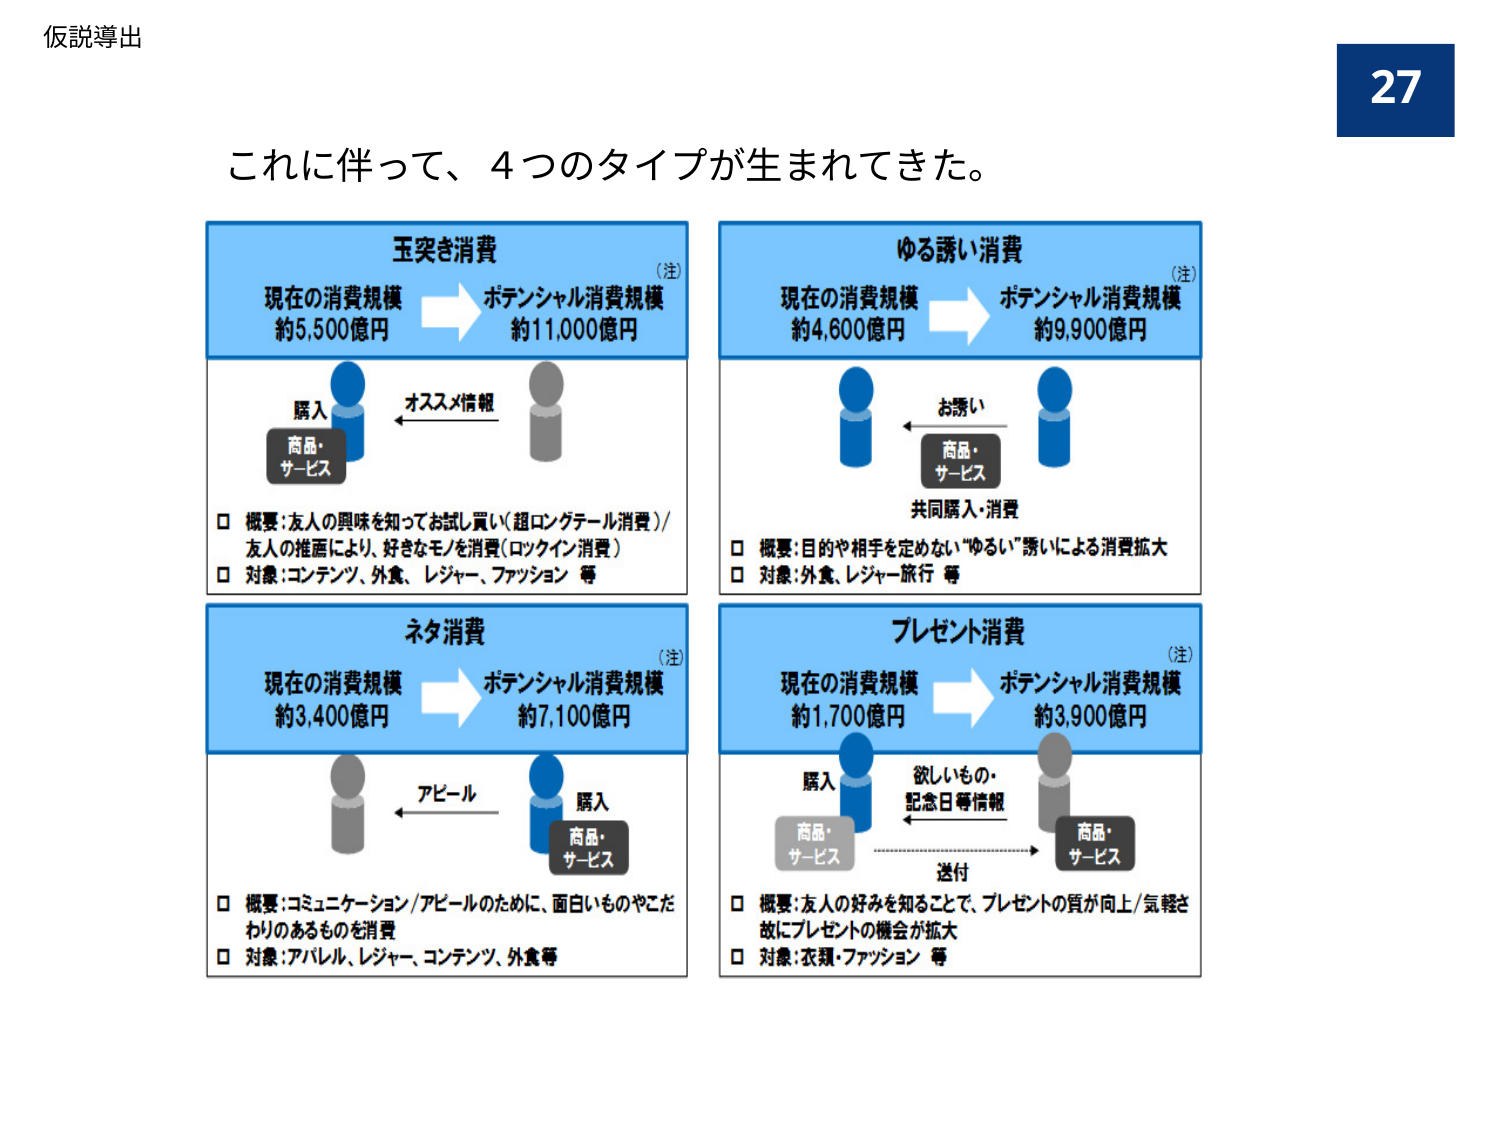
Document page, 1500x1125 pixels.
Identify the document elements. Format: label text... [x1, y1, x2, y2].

slide_number 27 [1354, 59, 1438, 120]
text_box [202, 134, 1205, 982]
text_box 仮説導出 [28, 13, 311, 59]
